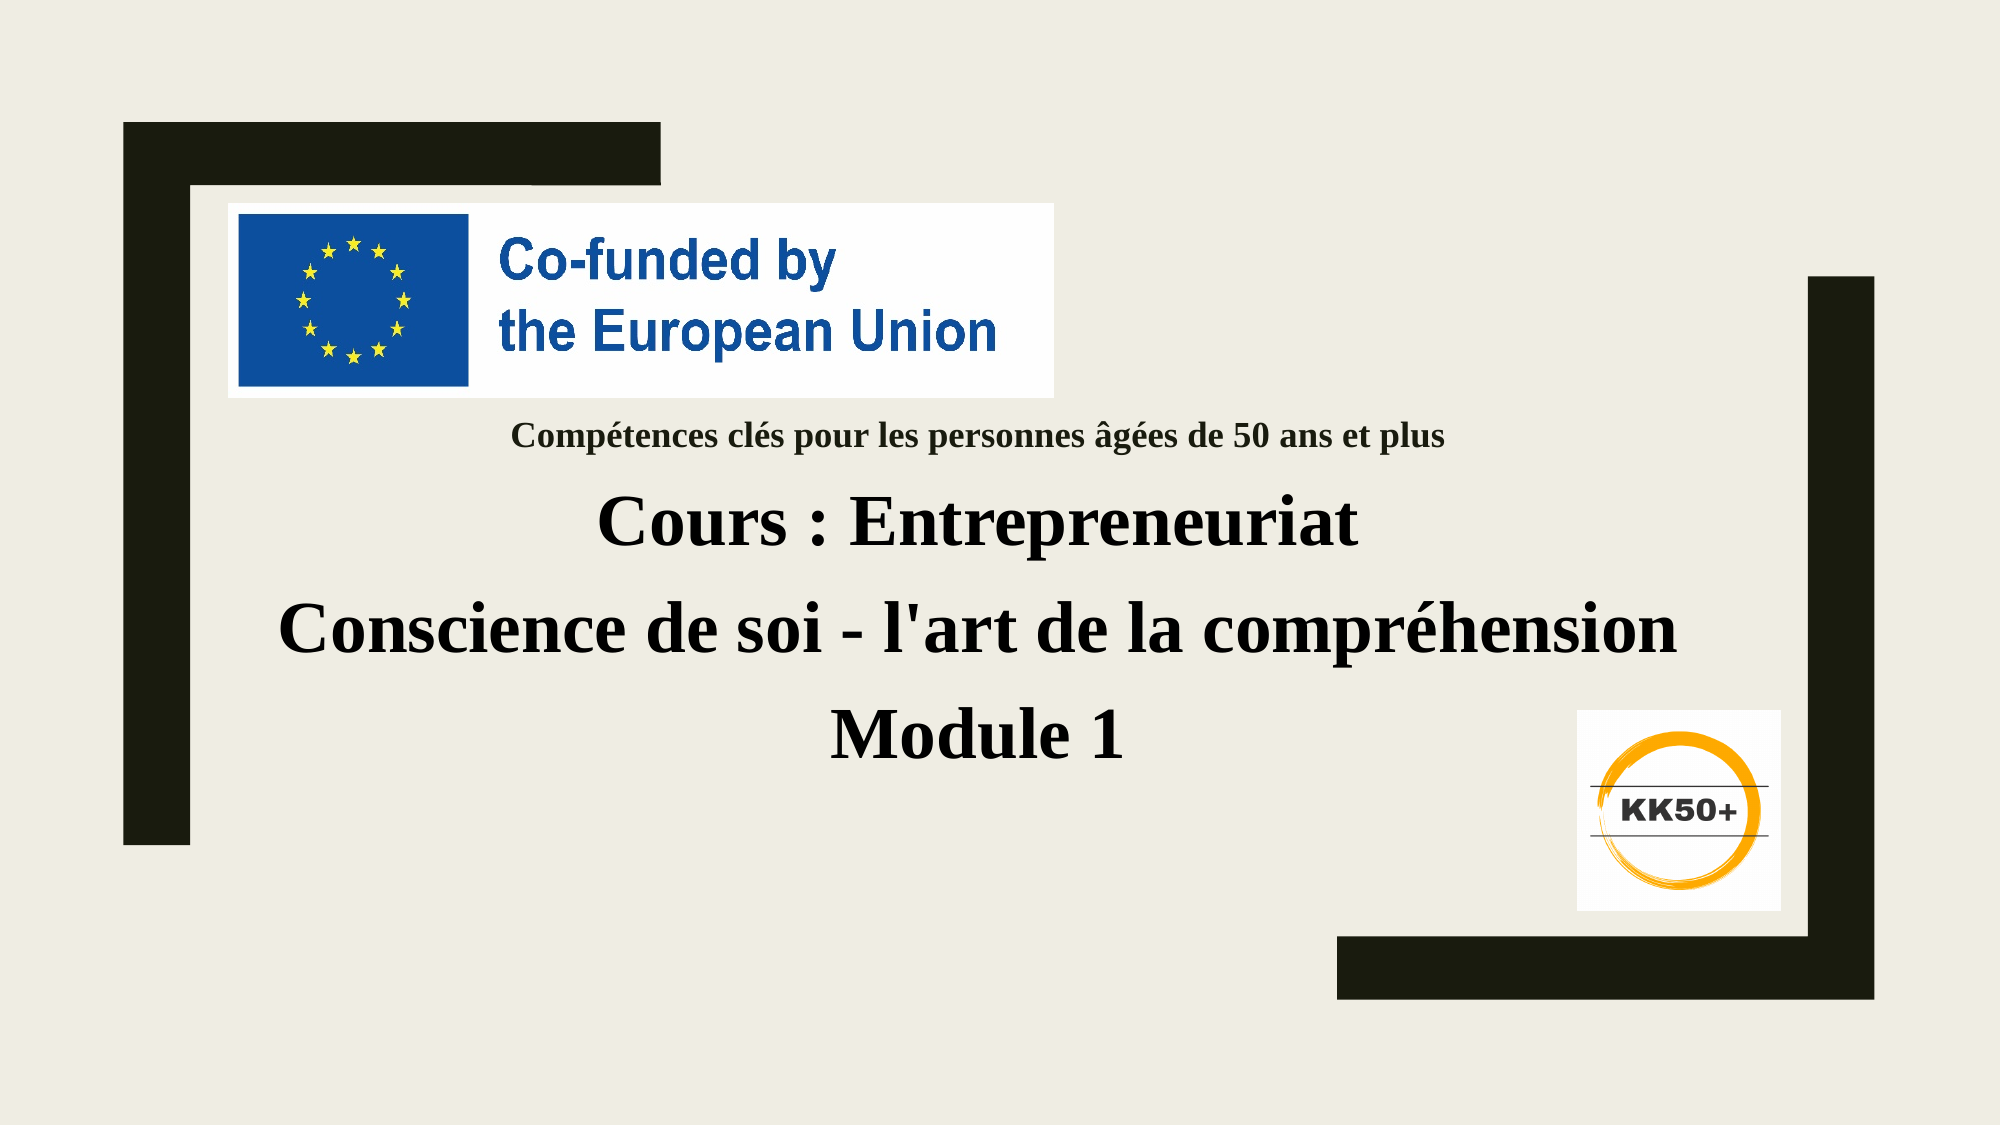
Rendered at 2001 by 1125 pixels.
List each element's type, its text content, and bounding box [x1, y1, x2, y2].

text_box Compétences clés pour les personnes âgées de 50 ans et plus Cours : Entrepreneuriat Conscience de soi - l'art de la compréhension Module 1 [253, 380, 1703, 854]
picture [1577, 710, 1781, 911]
picture [228, 203, 1054, 398]
